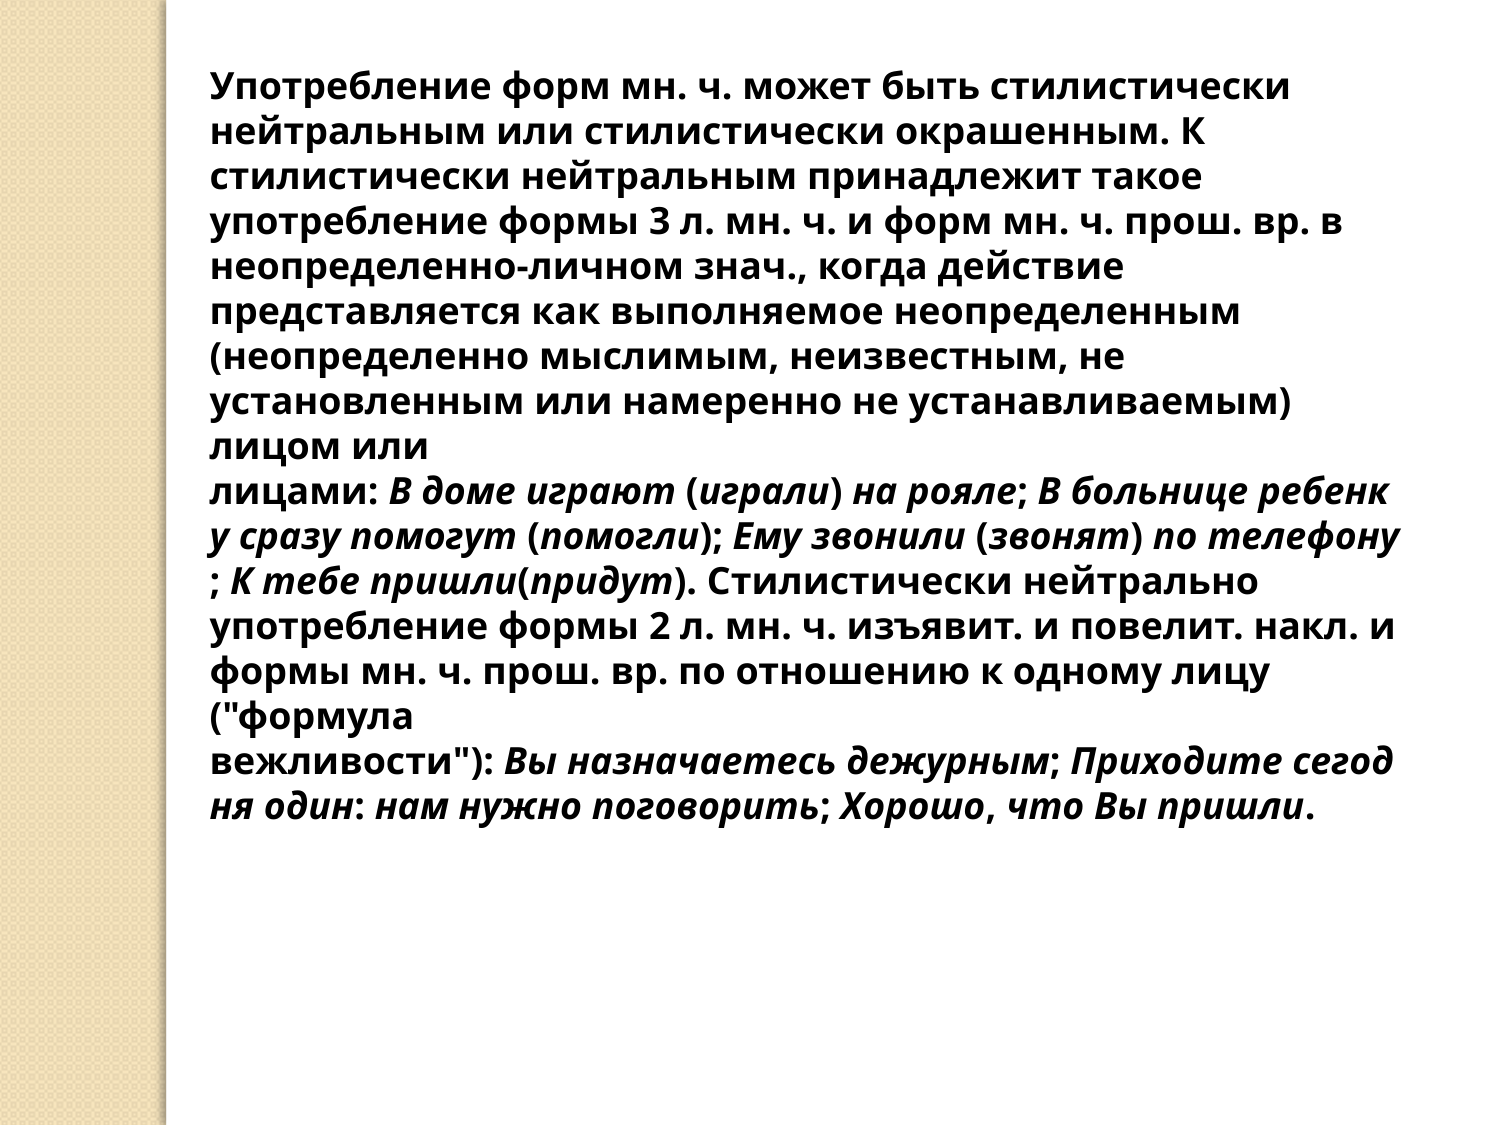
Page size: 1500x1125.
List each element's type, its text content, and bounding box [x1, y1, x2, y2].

text_box Употребление форм мн. ч. может быть стилистически нейтральным или стилистически окрашенным. К стилистически нейтральным принадлежит такое употребление формы 3 л. мн. ч. и форм мн. ч. прош. вр. в неопределенно-личном знач., когда действие представляется как выполняемое неопределенным (неопределенно мыслимым, неизвестным, не установленным или намеренно не устанавливаемым) лицом или лицами: В доме играют (играли) на рояле; В больнице ребенку сразу помогут (помогли); Ему звонили (звонят) по телефону; К тебе пришли(придут). Стилистически нейтрально употребление формы 2 л. мн. ч. изъявит. и повелит. накл. и формы мн. ч. прош. вр. по отношению к одному лицу ("формула вежливости"): Вы назначаетесь дежурным; Приходите сегодня один: нам нужно поговорить; Хорошо, что Вы пришли. [194, 54, 1424, 835]
